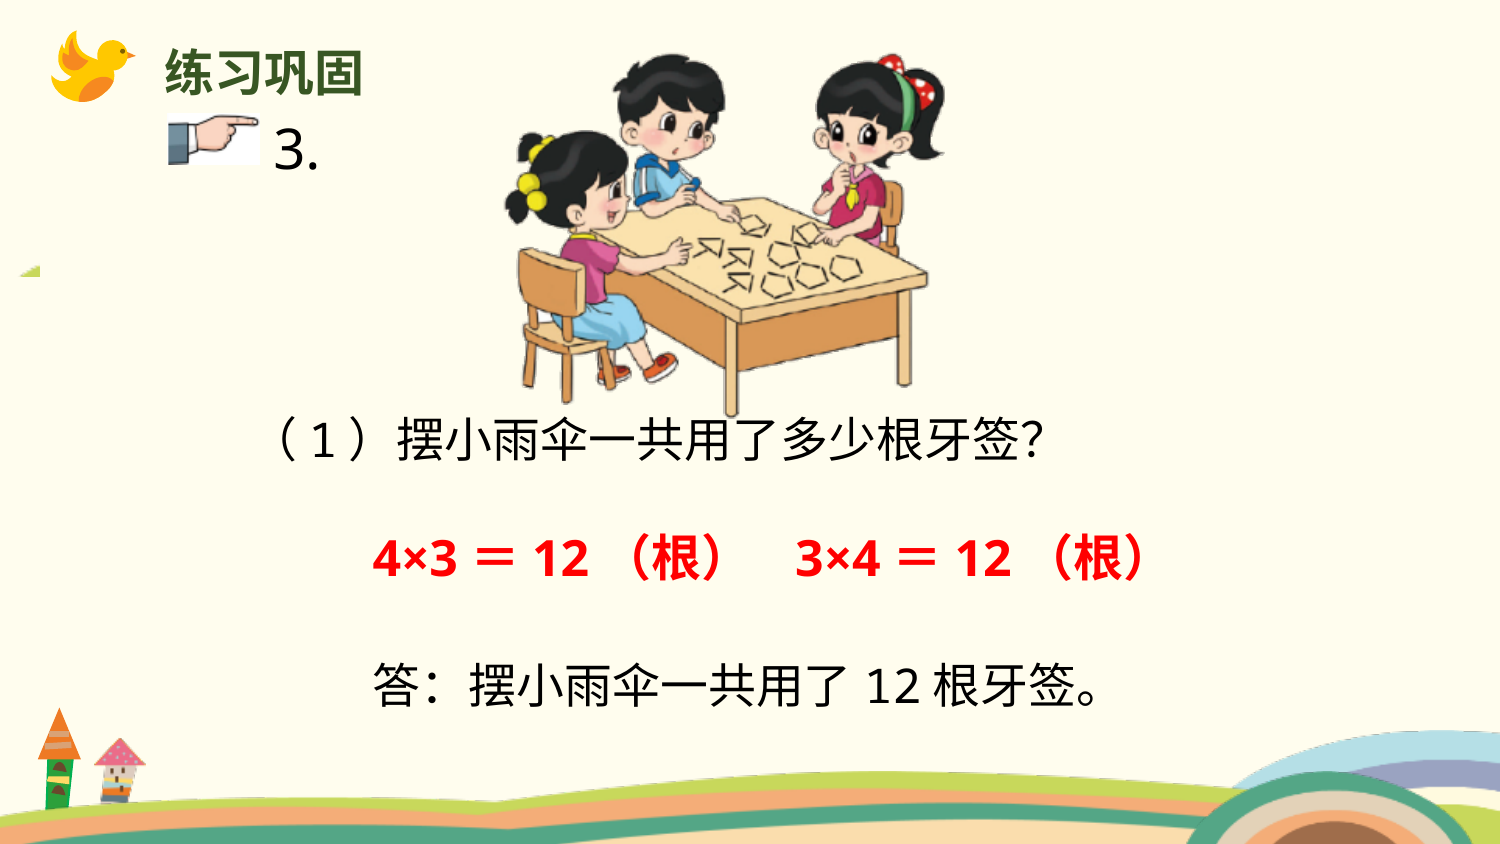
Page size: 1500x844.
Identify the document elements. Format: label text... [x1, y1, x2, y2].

text_box 答：摆小雨伞一共用了12根牙签。 [361, 650, 1298, 720]
text_box 3. [262, 107, 484, 187]
text_box 4×3＝12（根） [361, 521, 783, 593]
text_box 练习巩固 [152, 35, 376, 107]
text_box （1）摆小雨伞一共用了多少根牙签？ [237, 404, 1175, 473]
picture [0, 0, 1500, 844]
text_box 3×4＝12（根） [783, 521, 1207, 593]
